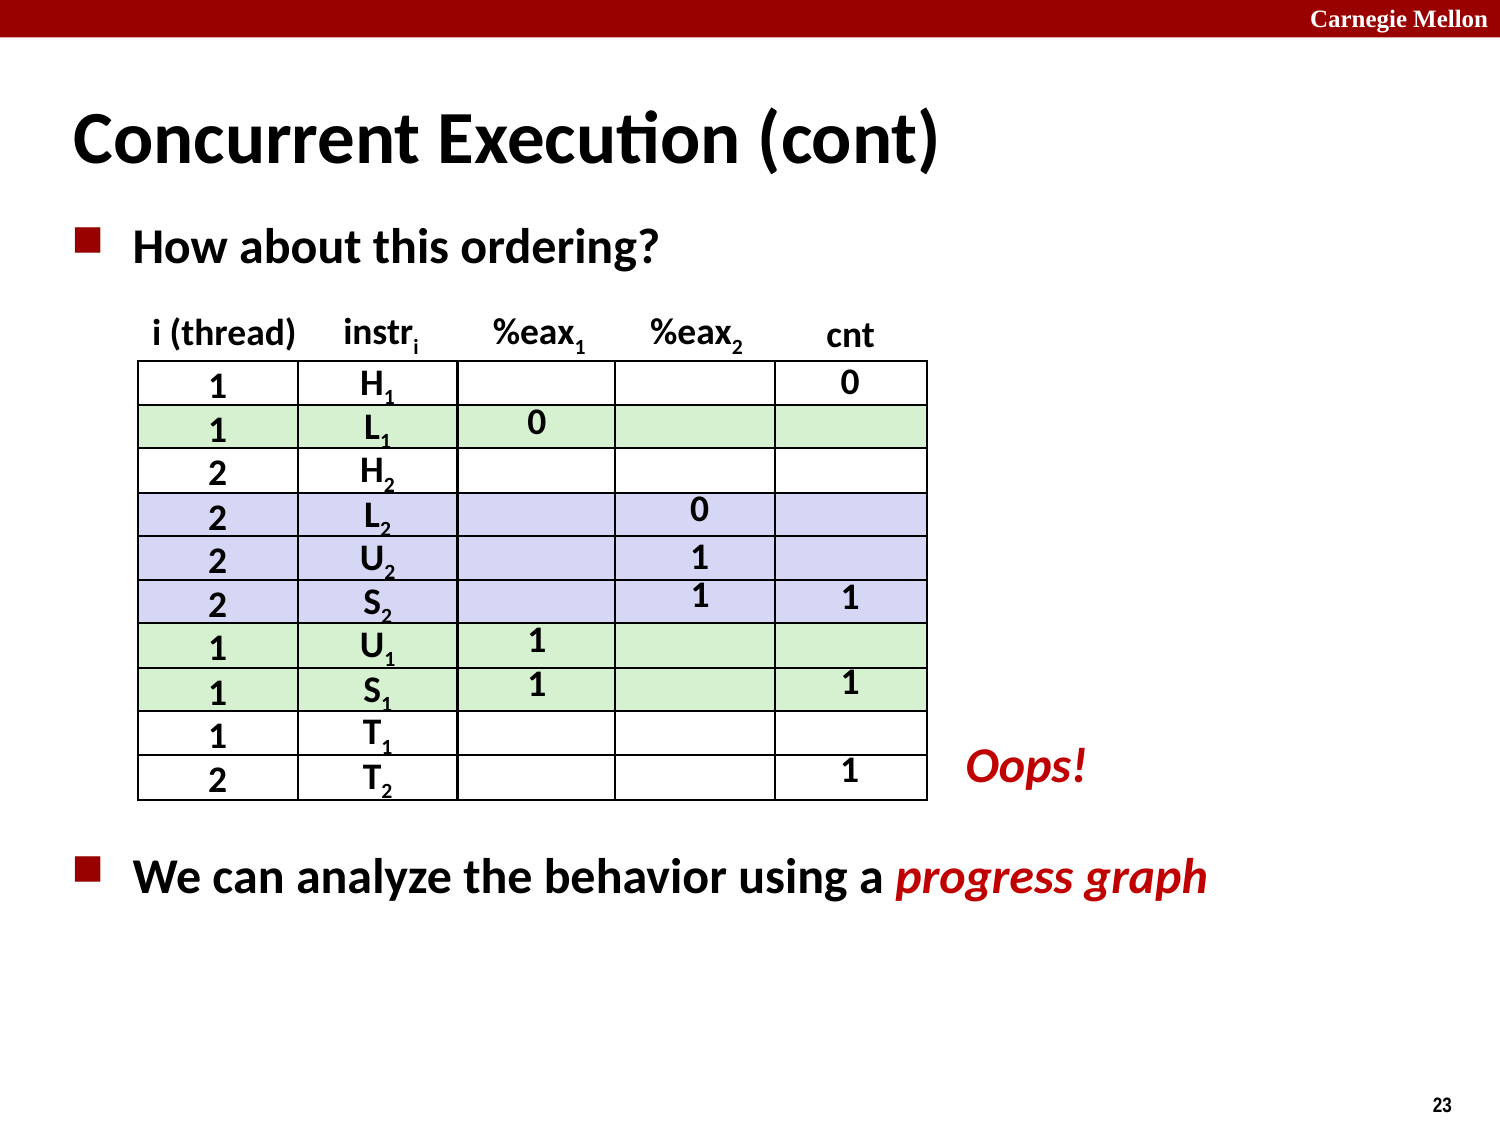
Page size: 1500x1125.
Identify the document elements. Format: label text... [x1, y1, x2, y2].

text_box [775, 755, 928, 800]
text_box [457, 667, 512, 710]
text_box [775, 405, 928, 448]
text_box T2 [298, 755, 457, 800]
list How about this ordering? We can analyze the behavior using a progress graph [60, 206, 1357, 1023]
text_box [775, 623, 928, 667]
text_box U2 [298, 535, 457, 580]
text_box [775, 492, 928, 535]
text_box 2 [137, 492, 298, 535]
text_box [775, 580, 825, 623]
text_box 1 [825, 564, 875, 625]
text_box cnt [811, 303, 890, 363]
text_box [775, 710, 928, 755]
text_box instri [328, 299, 434, 366]
text_box [562, 623, 614, 667]
text_box [875, 360, 928, 405]
text_box 0 [512, 389, 562, 450]
text_box 0 [675, 476, 725, 524]
text_box [725, 580, 775, 623]
text_box 1 [137, 405, 298, 448]
text_box L1 [298, 405, 457, 448]
text_box [614, 580, 675, 623]
text_box 1 [137, 623, 298, 667]
text_box 2 [137, 755, 298, 800]
text_box %eax2 [635, 299, 758, 366]
text_box H1 [298, 360, 457, 405]
text_box [775, 360, 825, 405]
text_box [457, 623, 512, 667]
text_box [457, 535, 614, 580]
text_box %eax1 [477, 299, 601, 366]
title Concurrent Execution (cont) [58, 71, 1305, 197]
text_box [775, 535, 928, 580]
text_box [875, 667, 928, 710]
text_box 1 [675, 524, 725, 562]
text_box 1 [137, 710, 298, 755]
text_box S1 [298, 667, 457, 710]
text_box [614, 623, 775, 667]
text_box H2 [298, 448, 457, 492]
text_box 0 [825, 349, 875, 410]
text_box 2 [137, 535, 298, 580]
text_box 1 [137, 361, 298, 405]
text_box T1 [298, 710, 457, 755]
text_box [614, 755, 775, 800]
text_box Oops! [950, 725, 1103, 801]
text_box 2 [137, 448, 298, 492]
text_box [562, 667, 614, 710]
text_box 1 [512, 607, 562, 651]
text_box [457, 448, 614, 492]
text_box [457, 360, 614, 405]
text_box 1 [825, 737, 875, 798]
text_box S2 [298, 580, 457, 623]
text_box L2 [298, 492, 457, 535]
text_box [457, 755, 614, 800]
text_box U1 [298, 623, 457, 667]
text_box [562, 405, 614, 448]
text_box [457, 405, 512, 448]
text_box [614, 448, 775, 492]
text_box [457, 492, 614, 535]
text_box 1 [137, 667, 298, 710]
text_box [775, 667, 825, 710]
text_box [614, 360, 775, 405]
text_box [775, 448, 928, 492]
text_box [725, 492, 775, 535]
text_box [614, 405, 775, 448]
text_box [614, 710, 775, 755]
text_box i (thread) [137, 300, 312, 361]
text_box [457, 580, 614, 623]
text_box [875, 580, 928, 623]
text_box 1 [675, 562, 725, 623]
text_box [614, 492, 675, 535]
text_box [457, 710, 614, 755]
text_box 2 [137, 580, 298, 623]
text_box [614, 535, 675, 580]
text_box [614, 667, 775, 710]
text_box [725, 535, 775, 580]
text_box 1 [512, 651, 562, 712]
text_box 1 [825, 649, 875, 710]
